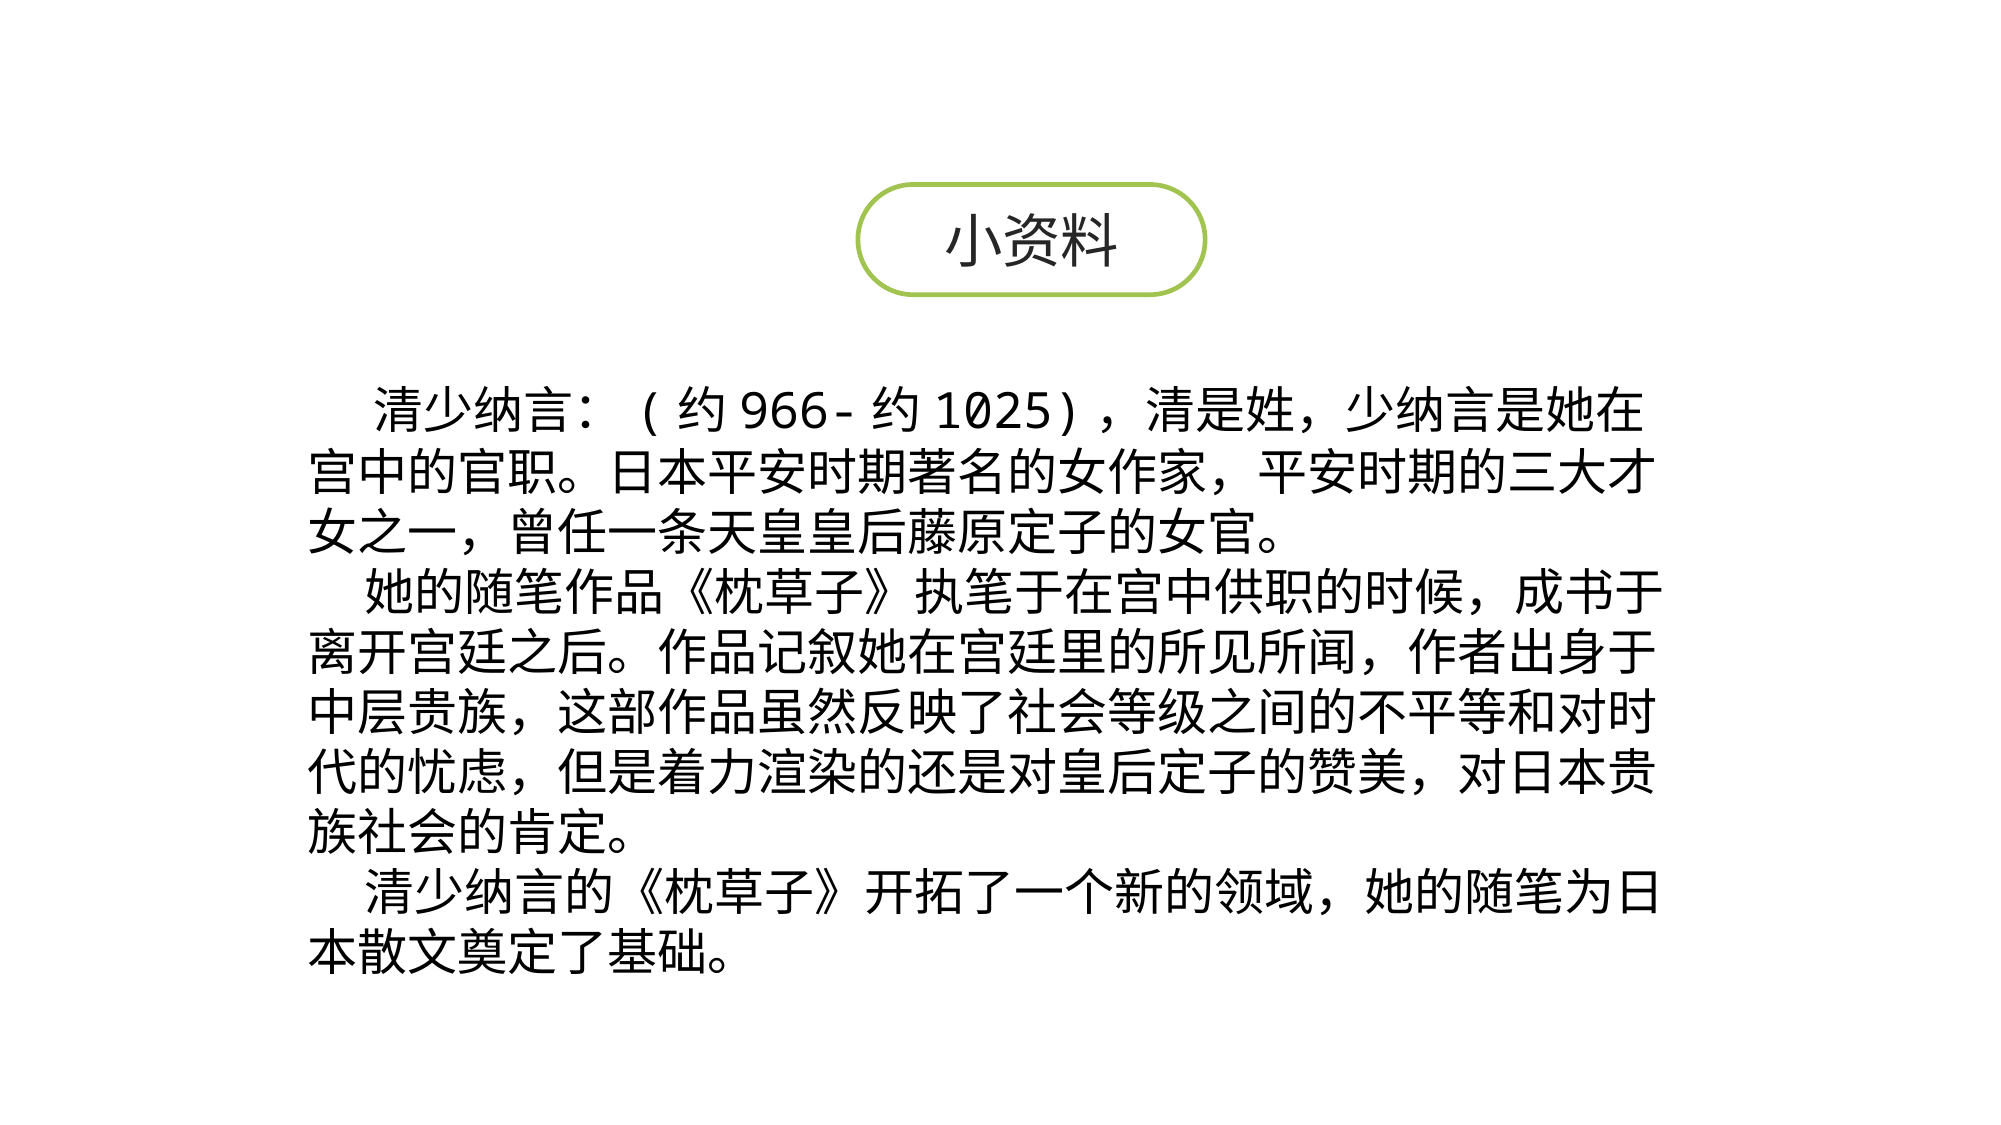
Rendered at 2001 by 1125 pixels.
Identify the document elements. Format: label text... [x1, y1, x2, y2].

text_box 小资料 [855, 182, 1208, 297]
text_box 清少纳言：(约966-约1025)，清是姓，少纳言是她在宫中的官职。日本平安时期著名的女作家，平安时期的三大才女之一，曾任一条天皇皇后藤原定子的女官。 她的随笔作品《枕草子》执笔于在宫中供职的时候，成书于离开宫廷之后。作品记叙她在宫廷里的所见所闻，作者出身于中层贵族，这部作品虽然反映了社会等级之间的不平等和对时代的忧虑，但是着力渲染的还是对皇后定子的赞美，对日本贵族社会的肯定。 清少纳言的《枕草子》开拓了一个新的领域，她的随笔为日本散文奠定了基础。 [292, 363, 1708, 988]
